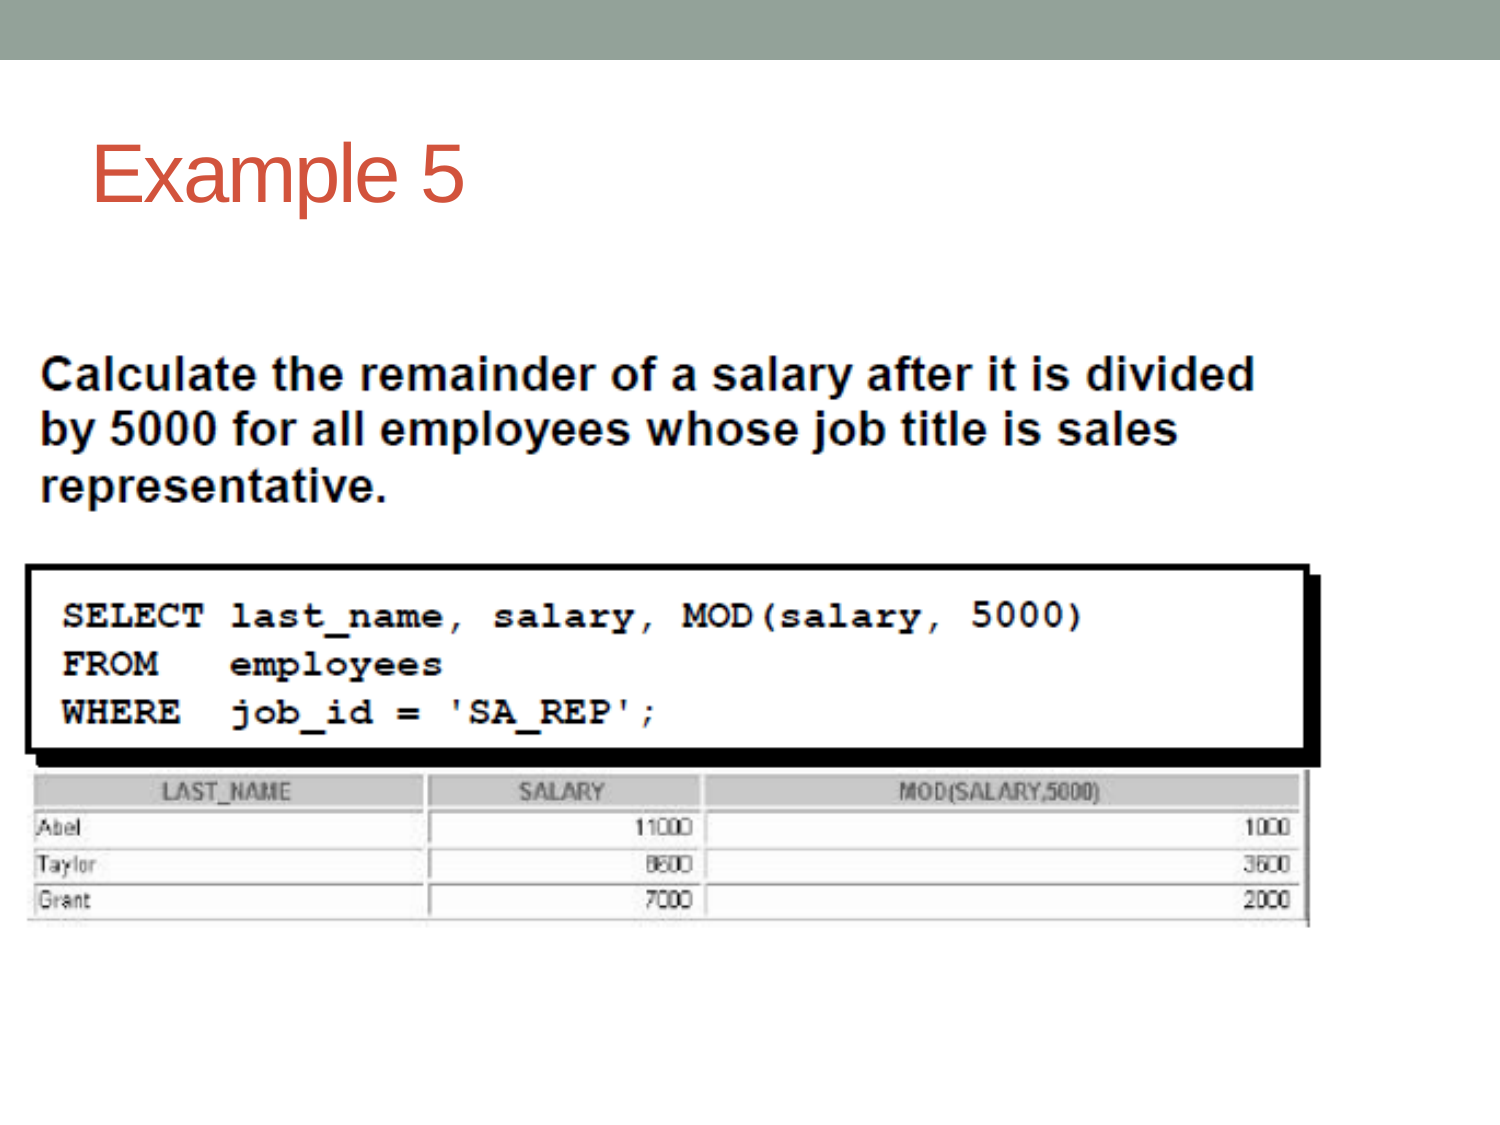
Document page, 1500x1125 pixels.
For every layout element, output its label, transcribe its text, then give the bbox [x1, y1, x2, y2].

title Example 5 [75, 87, 1425, 250]
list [0, 282, 1326, 976]
